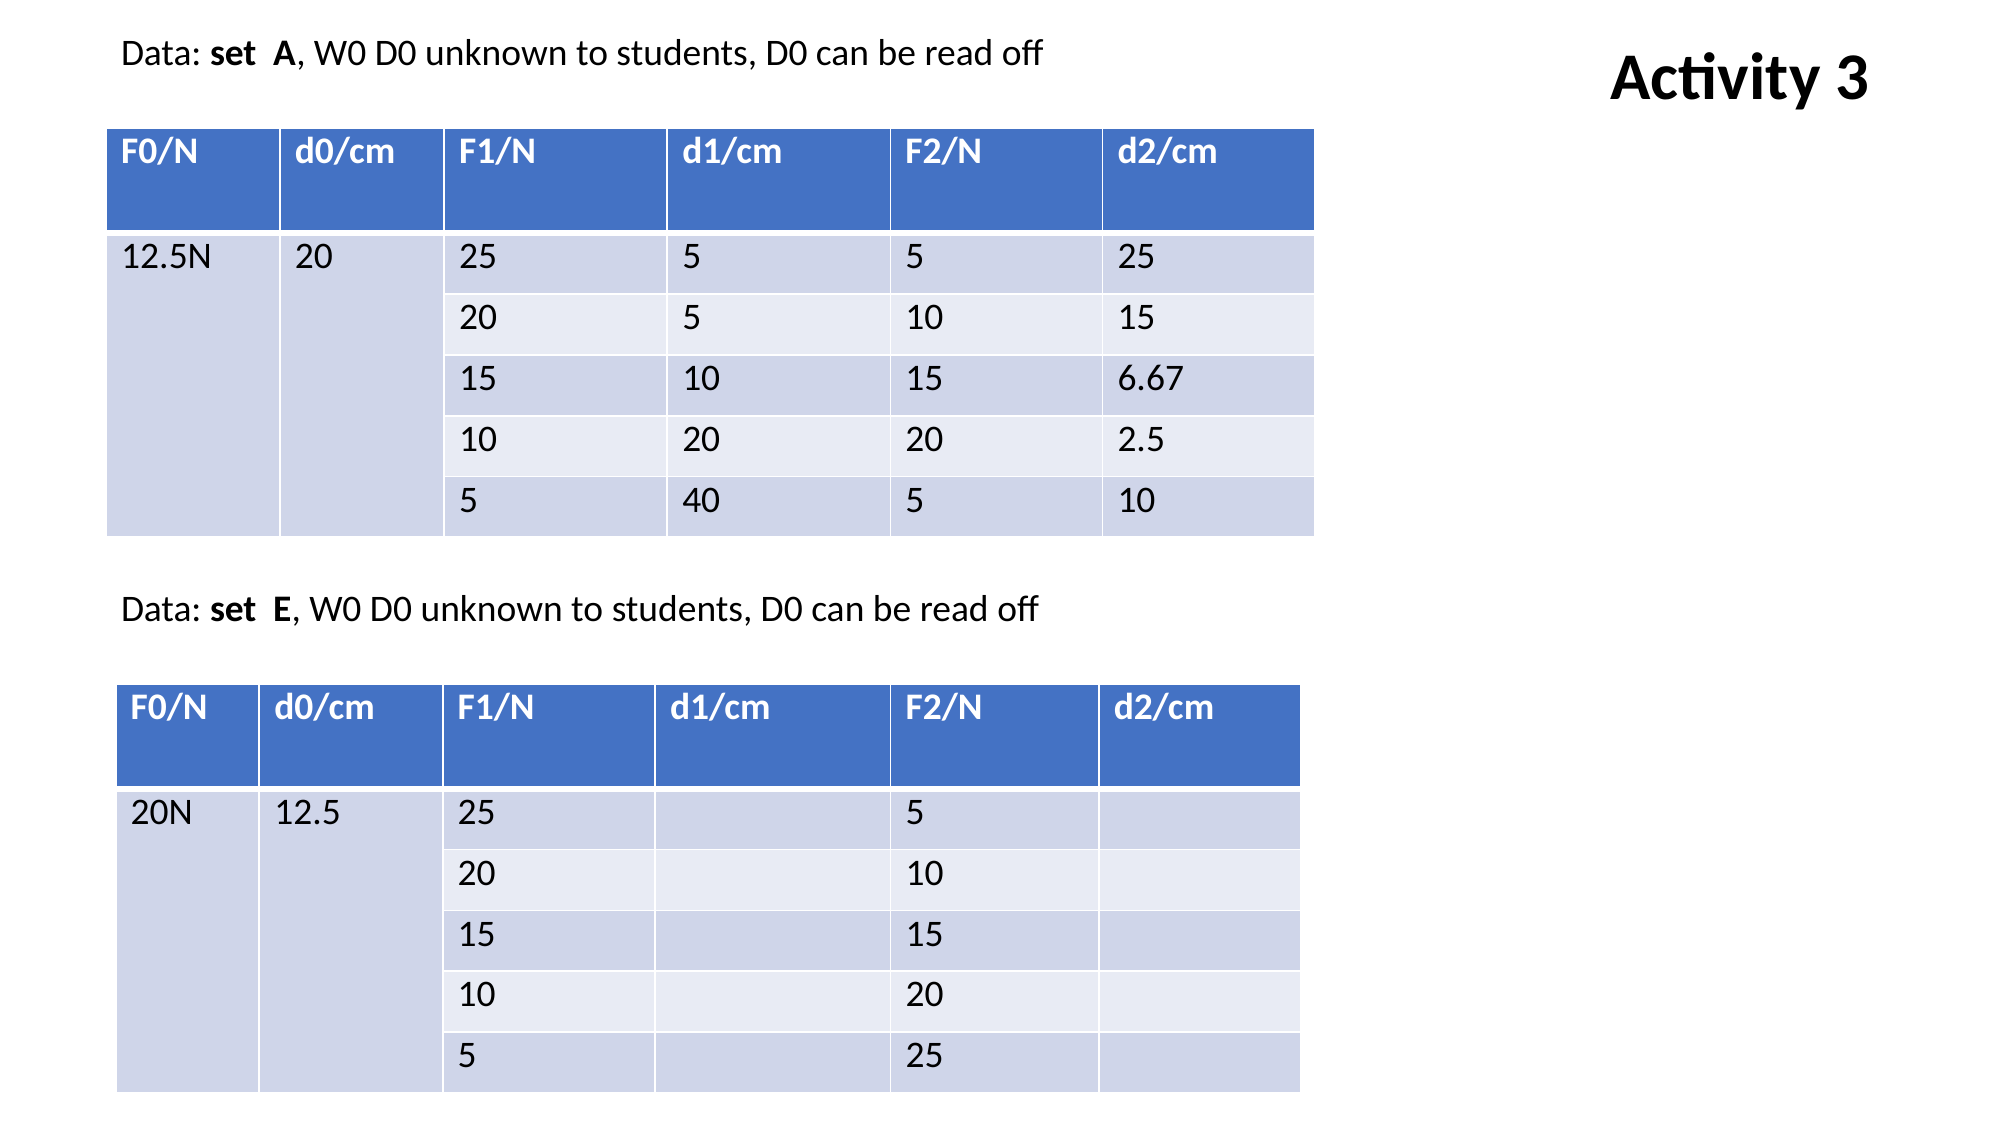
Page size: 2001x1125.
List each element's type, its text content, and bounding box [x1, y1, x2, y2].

table_cell [656, 972, 890, 1031]
table_cell 6.67 [1103, 356, 1314, 415]
text_box Activity 3 [1595, 25, 1917, 121]
table_cell 20 [668, 417, 890, 476]
table_header d2/cm [1100, 685, 1300, 786]
table_header d2/cm [1103, 129, 1314, 230]
table_cell 5 [668, 236, 890, 293]
table_cell 20 [891, 972, 1098, 1031]
table_header F1/N [445, 129, 666, 230]
table_cell 12.5 [260, 792, 442, 1092]
table_cell 20 [281, 236, 443, 536]
text_box Data: set E, W0 D0 unknown to students, D0 can be read off [106, 576, 1074, 637]
table_cell 15 [1103, 295, 1314, 354]
table_cell [1100, 1033, 1300, 1092]
table_cell 12.5N [107, 236, 279, 536]
table_cell 5 [891, 477, 1102, 536]
table_cell 10 [668, 356, 890, 415]
table_cell 15 [444, 911, 654, 970]
table_cell 5 [444, 1033, 654, 1092]
table_cell [656, 850, 890, 910]
table_cell [656, 1033, 890, 1092]
table_cell 15 [891, 911, 1098, 970]
table_header F0/N [107, 129, 279, 230]
table_cell [1100, 972, 1300, 1031]
table_header F2/N [891, 129, 1102, 230]
table_cell 25 [1103, 236, 1314, 293]
table_cell 5 [668, 295, 890, 354]
table_cell 20 [891, 417, 1102, 476]
table_cell 15 [891, 356, 1102, 415]
table_cell 10 [445, 417, 666, 476]
table_cell [1100, 850, 1300, 910]
table_header F1/N [444, 685, 654, 786]
table_cell 5 [891, 792, 1098, 849]
table_header F2/N [891, 685, 1098, 786]
table_cell 10 [891, 295, 1102, 354]
table_cell 20 [445, 295, 666, 354]
table_cell 25 [891, 1033, 1098, 1092]
table_cell 10 [1103, 477, 1314, 536]
table_header d1/cm [668, 129, 890, 230]
table_cell 25 [444, 792, 654, 849]
table_cell [656, 911, 890, 970]
table_cell 40 [668, 477, 890, 536]
table_header F0/N [117, 685, 258, 786]
table_cell 10 [891, 850, 1098, 910]
table_cell 5 [445, 477, 666, 536]
table_cell [656, 792, 890, 849]
table_cell 20 [444, 850, 654, 910]
table_cell 15 [445, 356, 666, 415]
table_cell 20N [117, 792, 258, 1092]
table_cell [1100, 911, 1300, 970]
table_header d0/cm [281, 129, 443, 230]
table_cell 10 [444, 972, 654, 1031]
table_cell [1100, 792, 1300, 849]
text_box Data: set A, W0 D0 unknown to students, D0 can be read off [106, 20, 1074, 81]
table_cell 2.5 [1103, 417, 1314, 476]
table_header d0/cm [260, 685, 442, 786]
table_header d1/cm [656, 685, 890, 786]
table_cell 5 [891, 236, 1102, 293]
table_cell 25 [445, 236, 666, 293]
